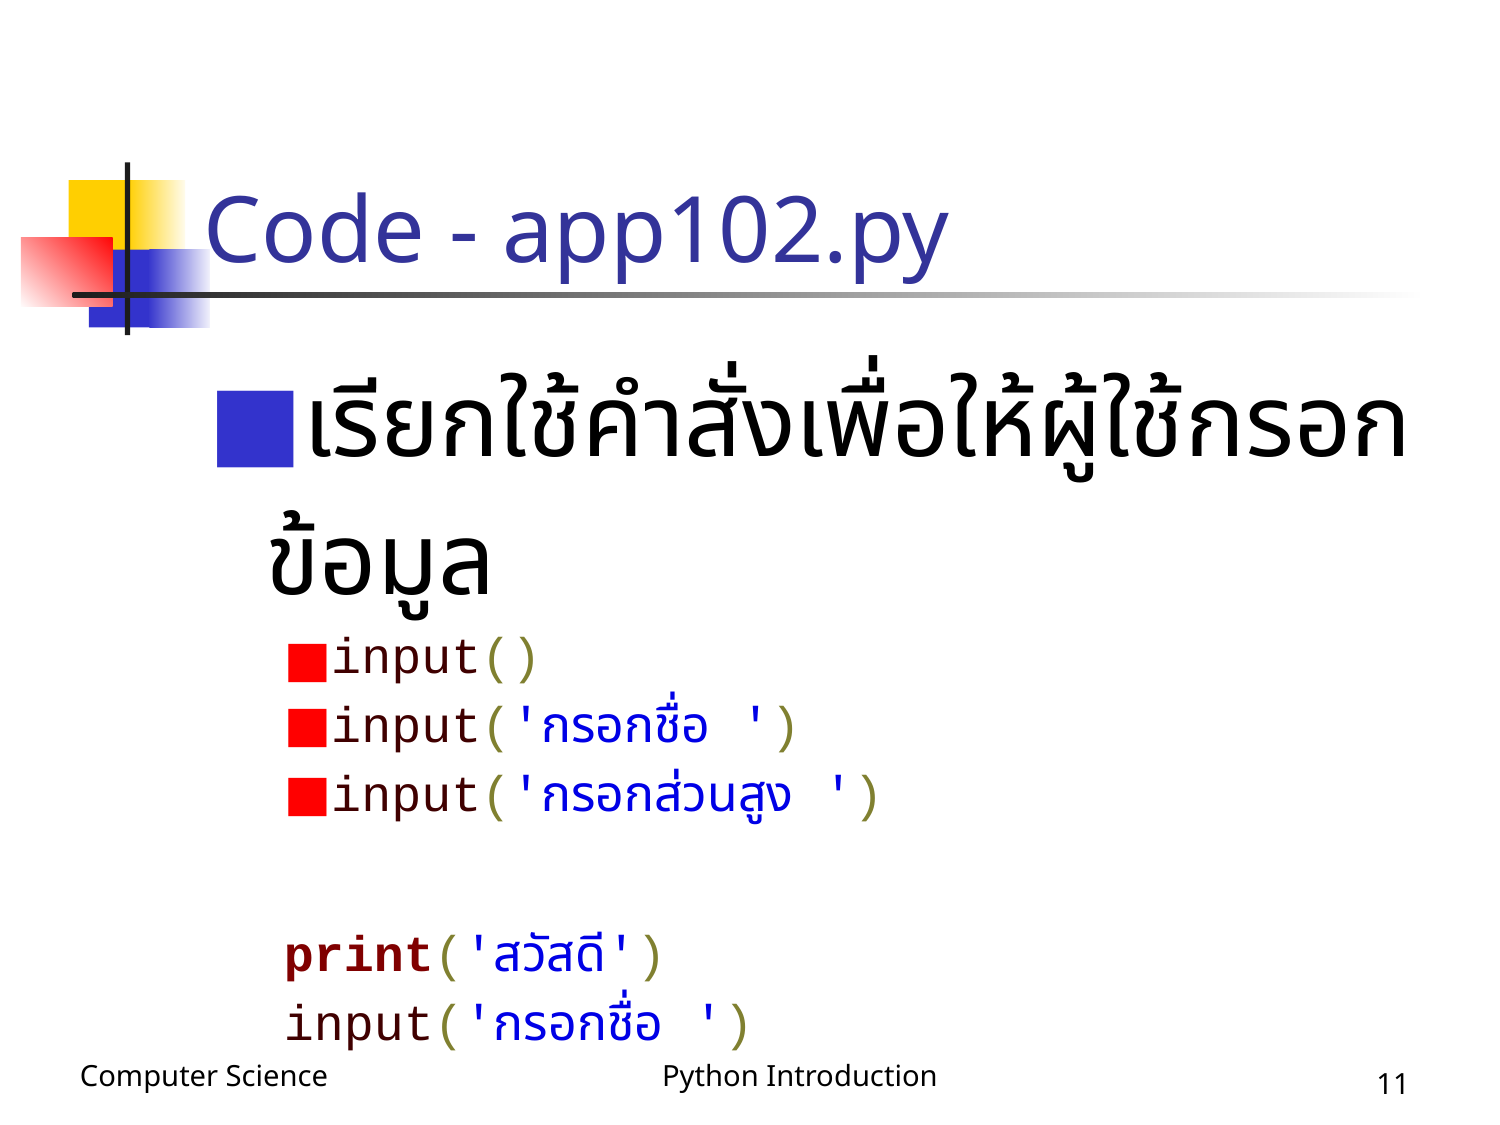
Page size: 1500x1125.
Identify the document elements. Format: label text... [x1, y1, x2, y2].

title Code - app102.py [188, 101, 1468, 289]
slide_number ‹#› [1112, 1037, 1425, 1113]
list เรียกใช้คำสั่งเพื่อให้ผู้ใช้กรอกข้อมูล input() input('กรอกชื่อ ') input('กรอกส่วนสูง ') print('สวัสดี') input('กรอกชื่อ ') [193, 331, 1469, 1088]
